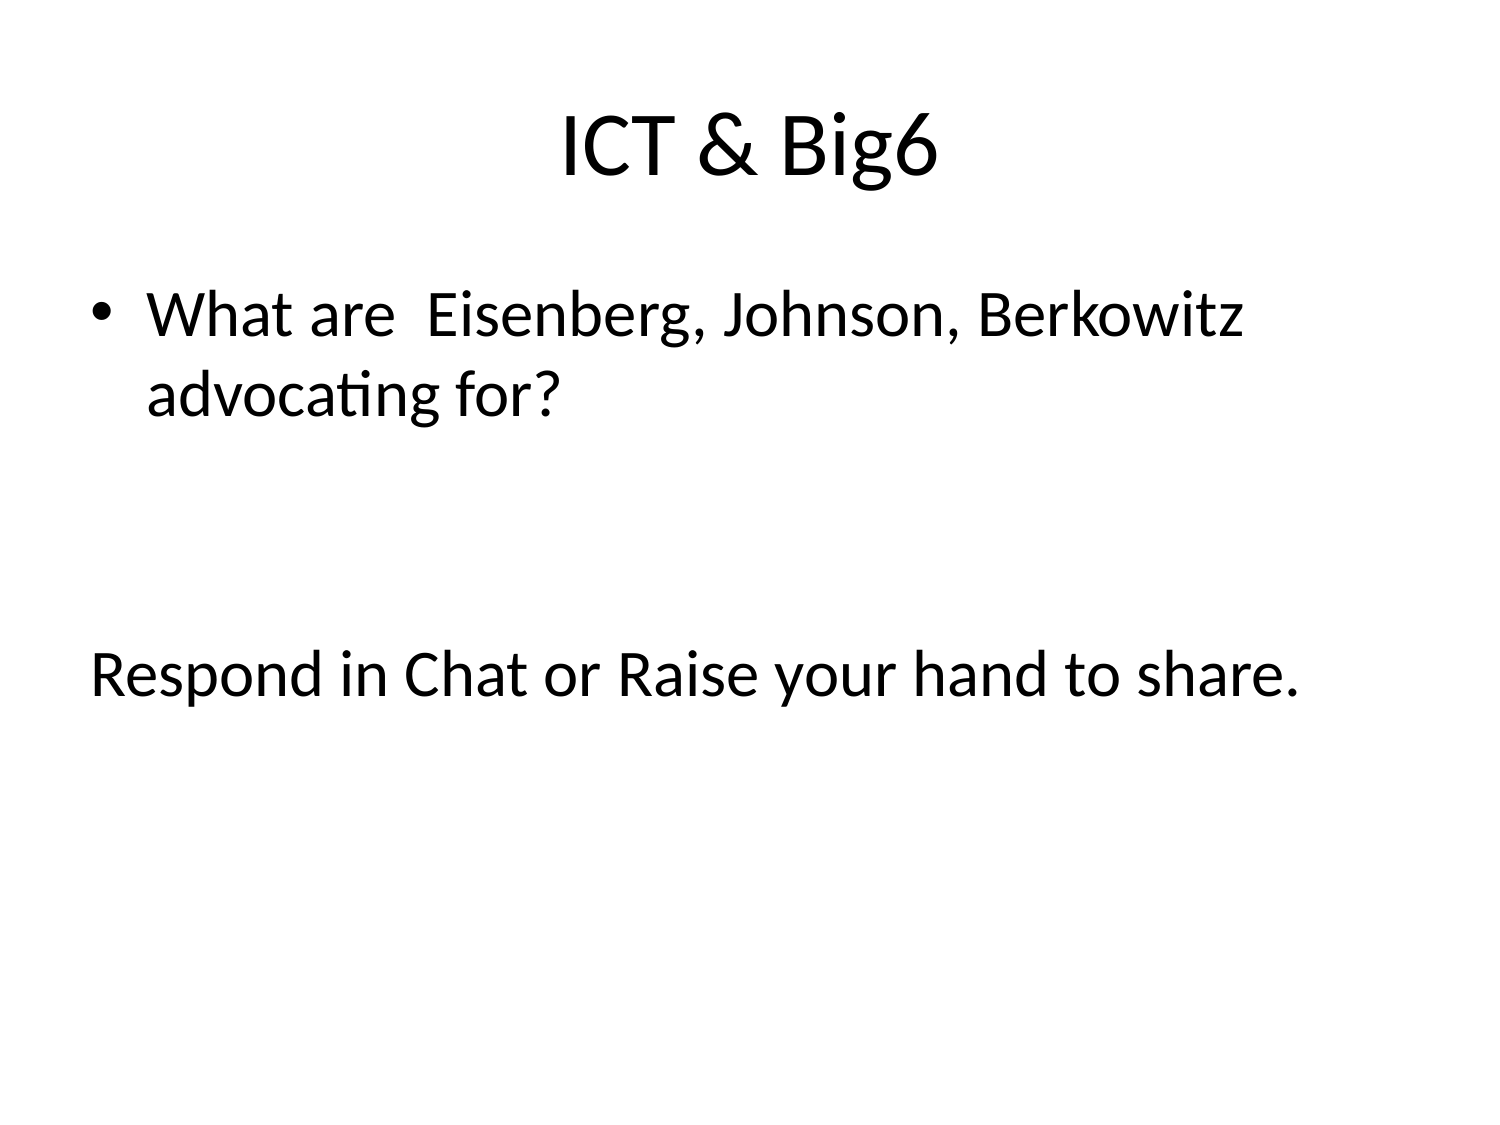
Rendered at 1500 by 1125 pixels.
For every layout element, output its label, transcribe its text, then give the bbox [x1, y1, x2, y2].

list What are Eisenberg, Johnson, Berkowitz advocating for? Respond in Chat or Raise your hand to share. [75, 262, 1425, 1005]
title ICT & Big6 [75, 45, 1425, 233]
